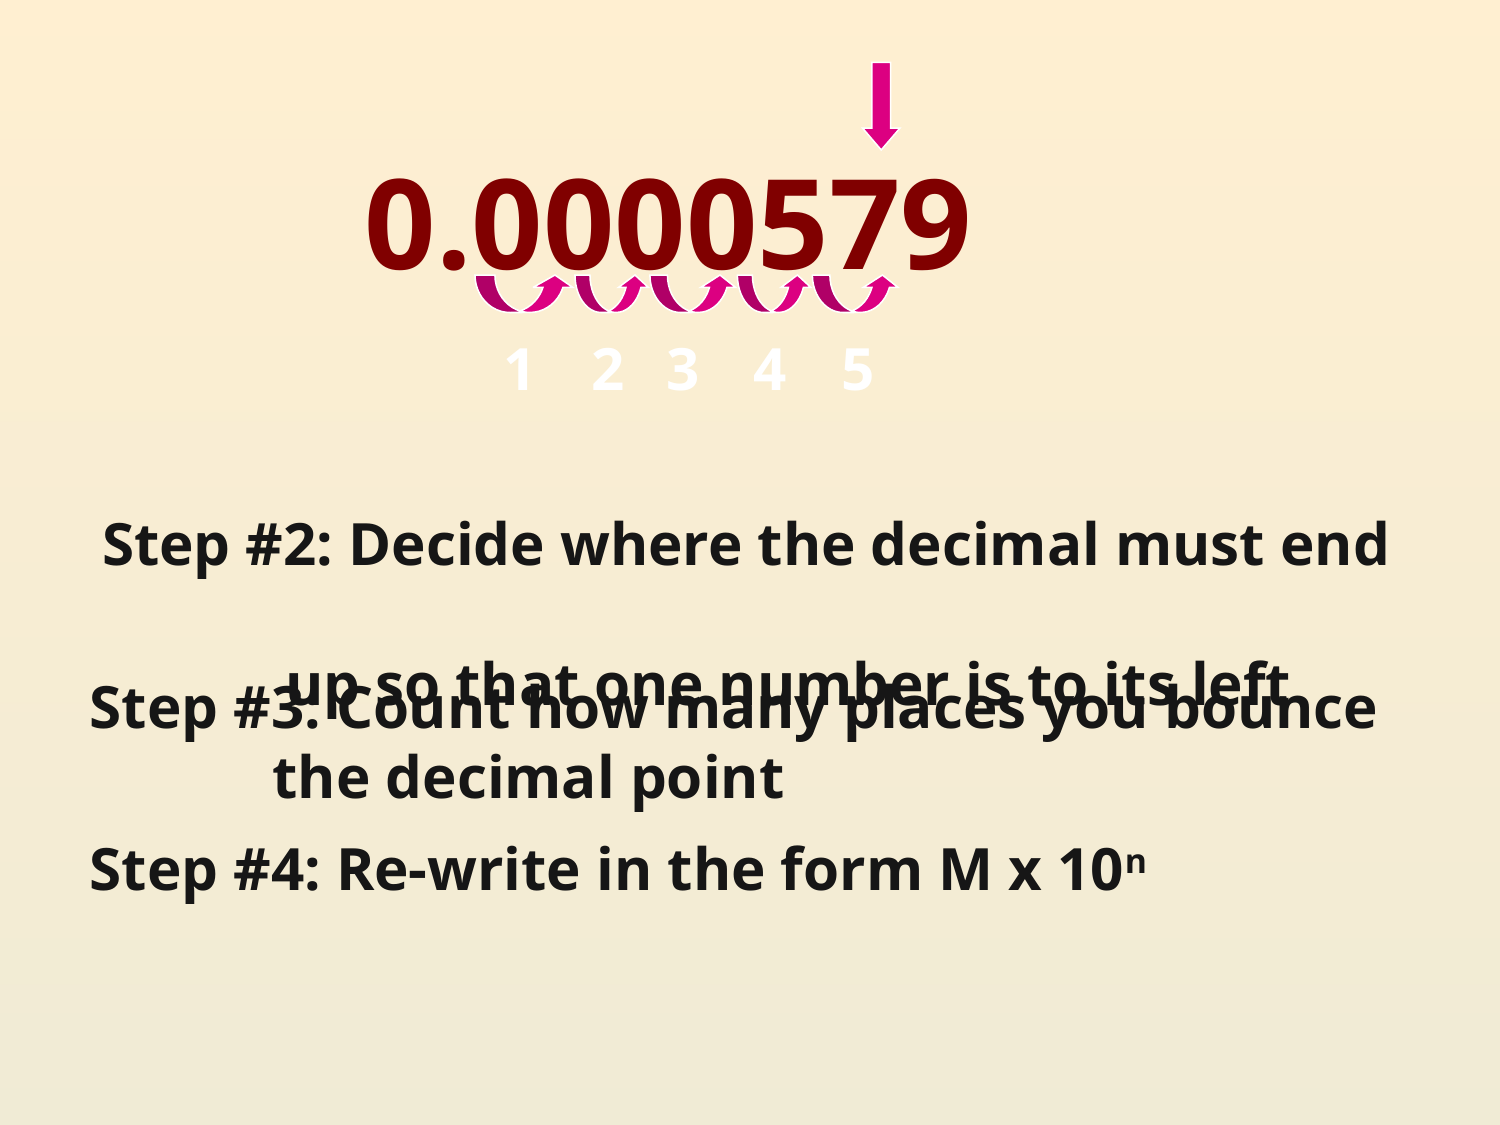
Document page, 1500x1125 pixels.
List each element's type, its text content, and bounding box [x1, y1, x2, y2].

text_box [737, 275, 811, 313]
text_box [574, 275, 649, 313]
text_box 3 [651, 324, 715, 410]
text_box 1 [488, 324, 552, 410]
text_box 2 [576, 324, 640, 410]
text_box [862, 62, 901, 150]
text_box [649, 275, 736, 313]
text_box Step #2: Decide where the decimal must end up so that one number is to its left [87, 500, 1450, 725]
text_box [812, 275, 899, 313]
text_box 4 [738, 324, 802, 410]
text_box Step #4: Re-write in the form M x 10n [74, 825, 1438, 910]
text_box [474, 275, 573, 313]
text_box 5 [826, 324, 890, 410]
text_box Step #3: Count how many places you bounce the decimal point [74, 662, 1438, 818]
text_box 0.0000579 [350, 137, 1125, 303]
